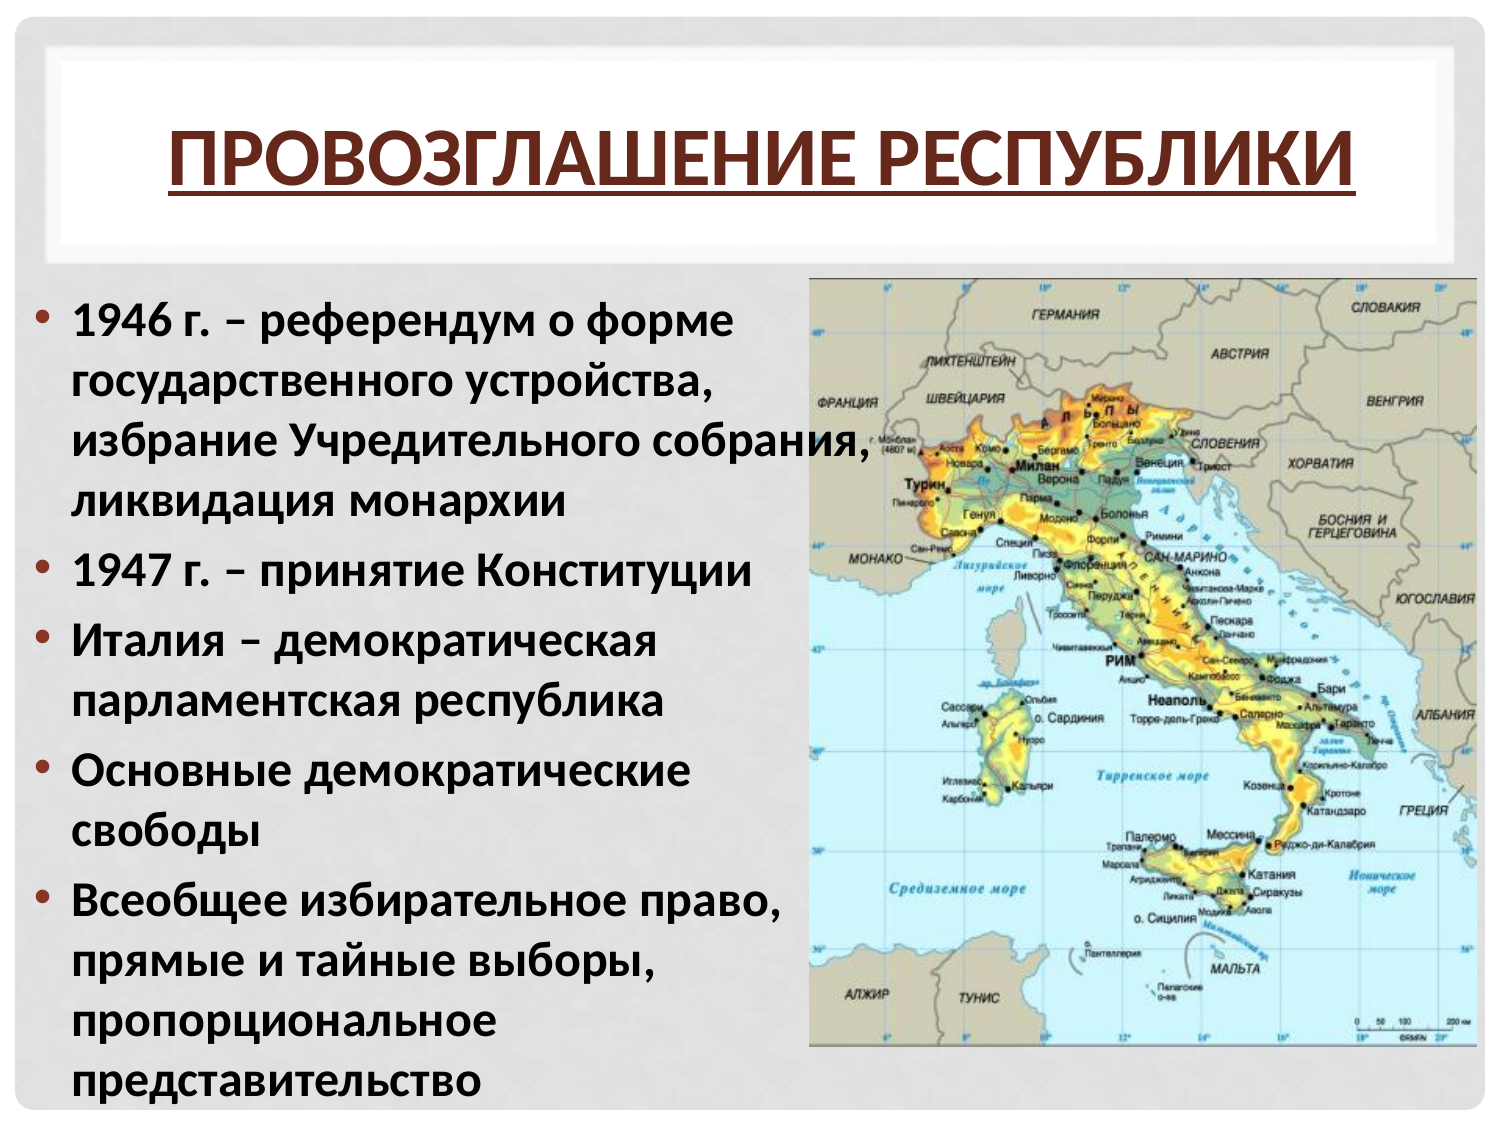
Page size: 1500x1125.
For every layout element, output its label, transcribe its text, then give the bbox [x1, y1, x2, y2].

title Провозглашение республики [64, 66, 1459, 237]
list 1946 г. – референдум о форме государственного устройства, избрание Учредительного собрания, ликвидация монархии 1947 г. – принятие Конституции Италия – демократическая парламентская республика Основные демократические свободы Всеобщее избирательное право, прямые и тайные выборы, пропорциональное представительство [0, 278, 892, 1056]
picture [808, 278, 1477, 1047]
